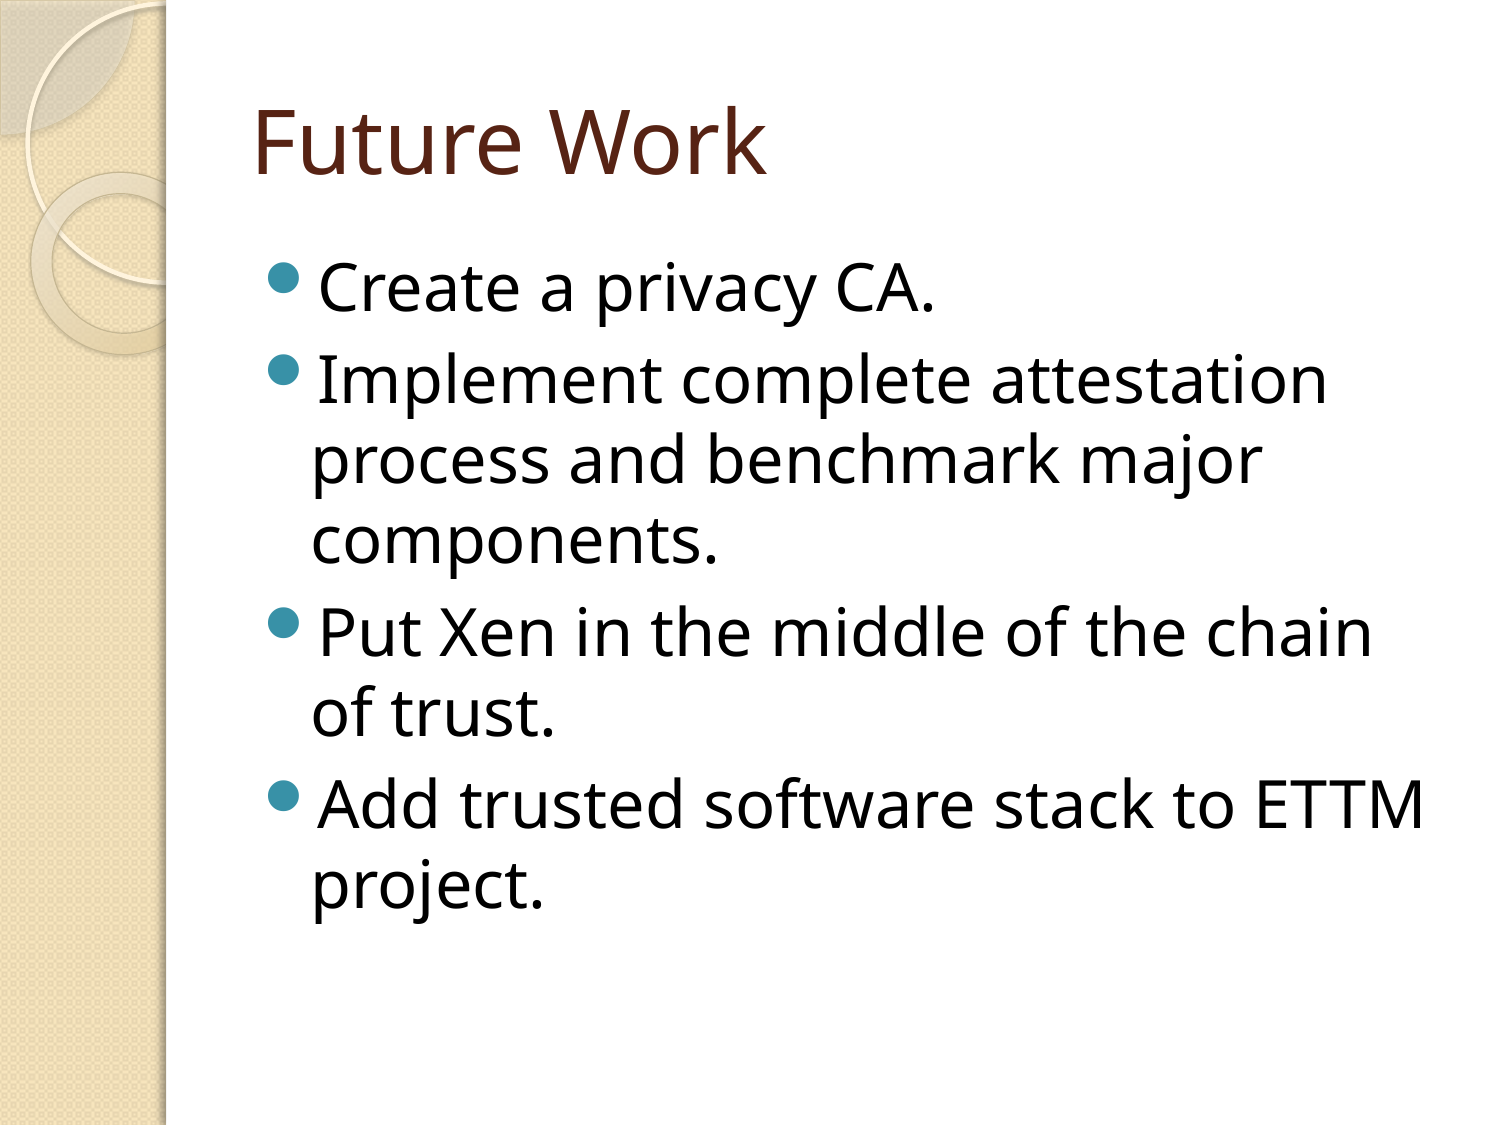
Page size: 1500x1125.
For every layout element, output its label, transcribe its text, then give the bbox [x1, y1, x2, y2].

title Future Work [235, 45, 1466, 233]
list Create a privacy CA. Implement complete attestation process and benchmark major components. Put Xen in the middle of the chain of trust. Add trusted software stack to ETTM project. [235, 237, 1466, 1025]
